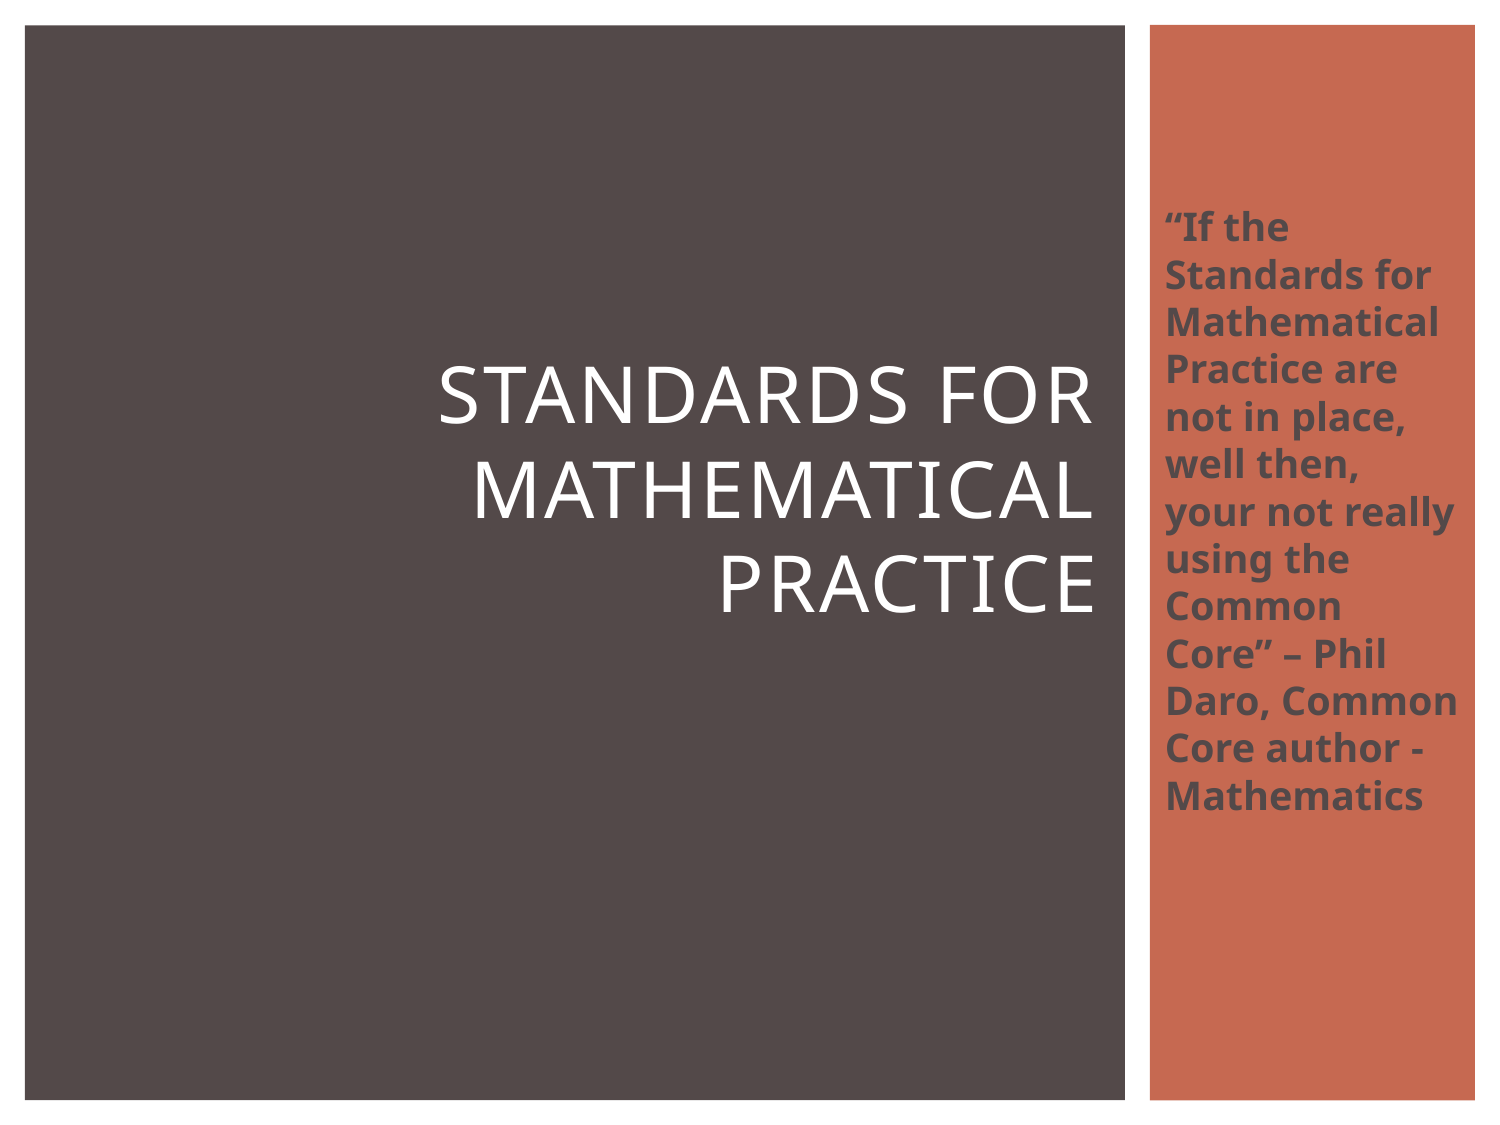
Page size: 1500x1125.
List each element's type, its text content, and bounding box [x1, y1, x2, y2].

subtitle “If the Standards for Mathematical Practice are not in place, well then, your not really using the Common Core” – Phil Daro, Common Core author - Mathematics [1149, 187, 1475, 889]
title Standards for Mathematical Practice [75, 336, 1113, 637]
